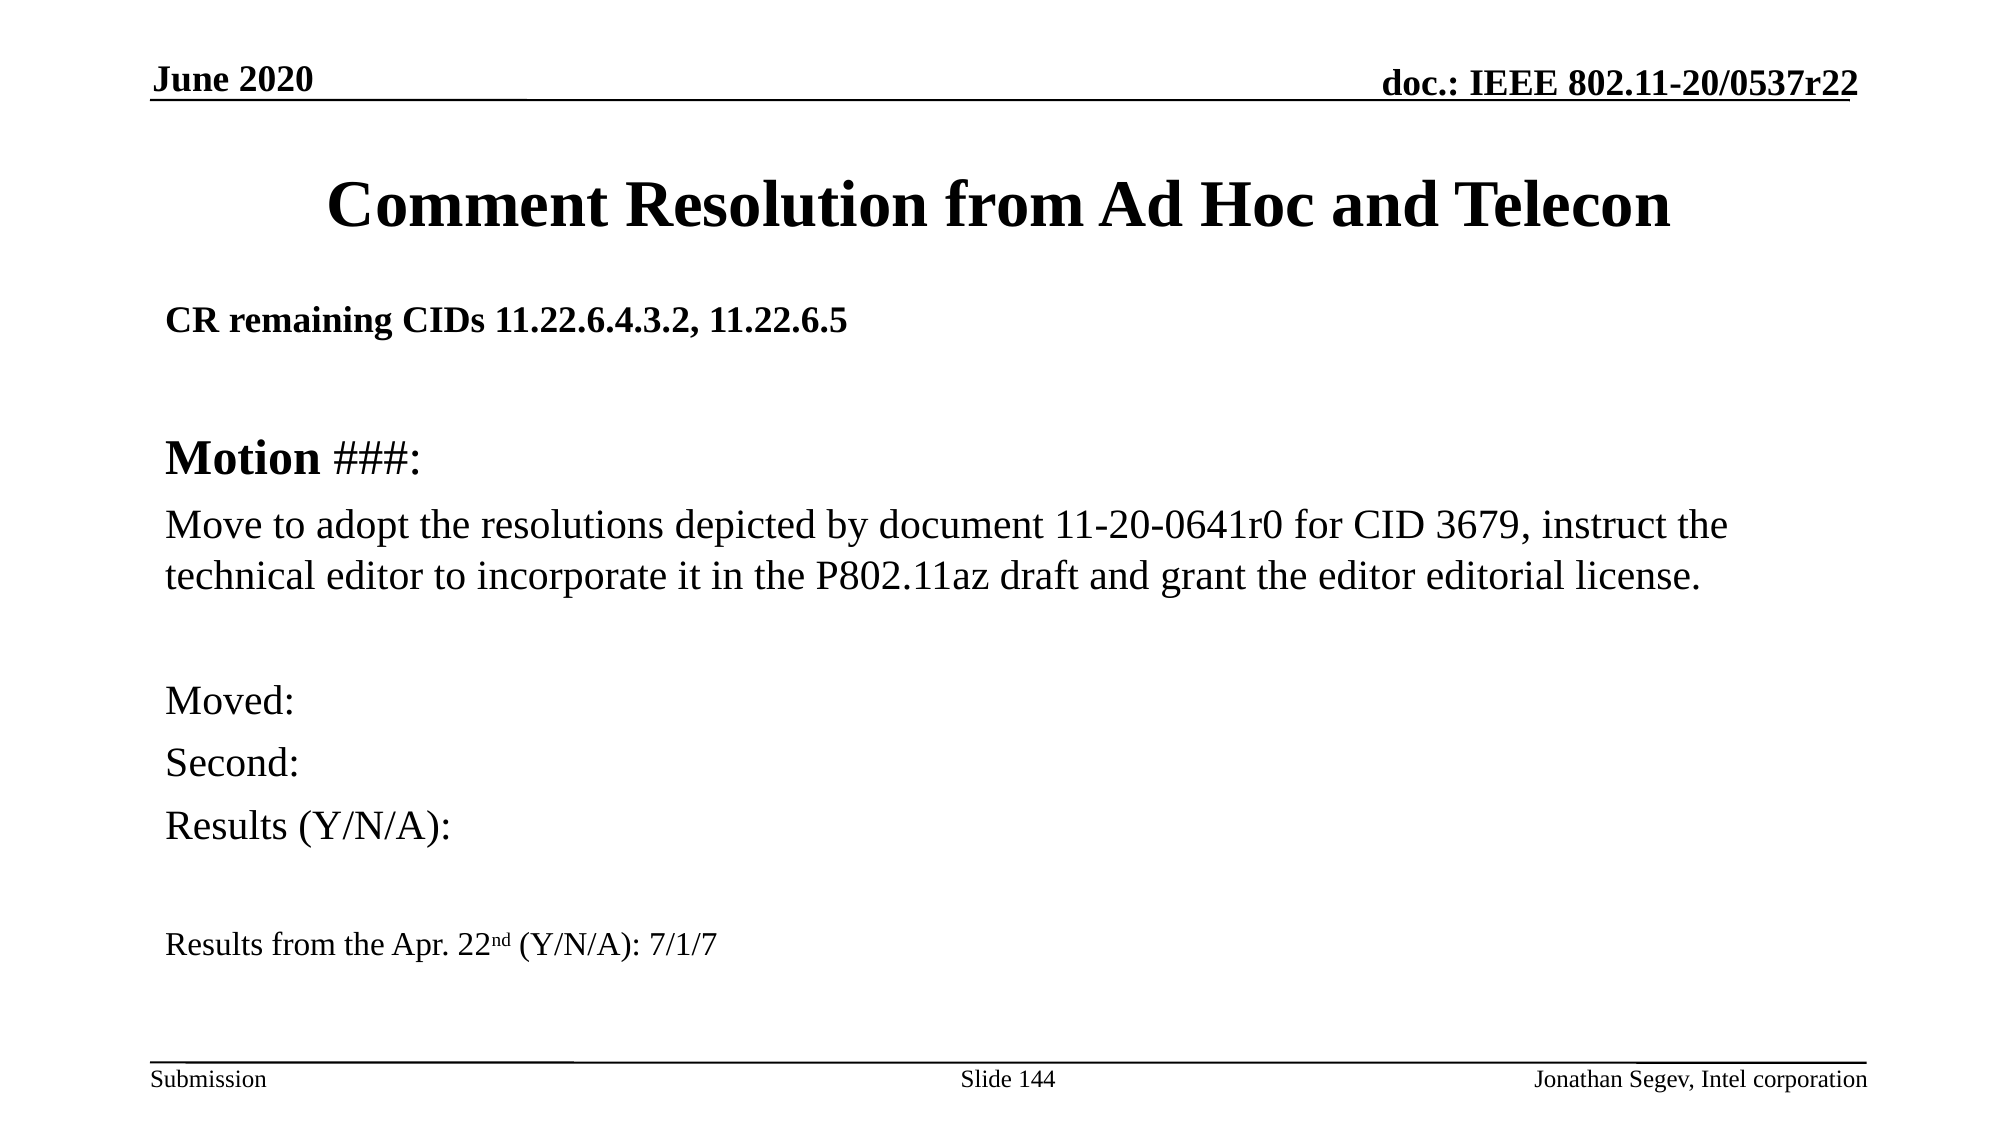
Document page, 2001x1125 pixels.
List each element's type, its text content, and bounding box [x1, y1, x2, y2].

list CR remaining CIDs 11.22.6.4.3.2, 11.22.6.5 Motion ###: Move to adopt the resolutions depicted by document 11-20-0641r0 for CID 3679, instruct the technical editor to incorporate it in the P802.11az draft and grant the editor editorial license. Moved: Second: Results (Y/N/A): Results from the Apr. 22nd (Y/N/A): 7/1/7 [149, 286, 1850, 1000]
footer Jonathan Segev, Intel corporation [1171, 1061, 1869, 1093]
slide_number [152, 54, 563, 100]
slide_number Slide 144 [950, 1061, 1067, 1123]
title Comment Resolution from Ad Hoc and Telecon [149, 112, 1850, 286]
